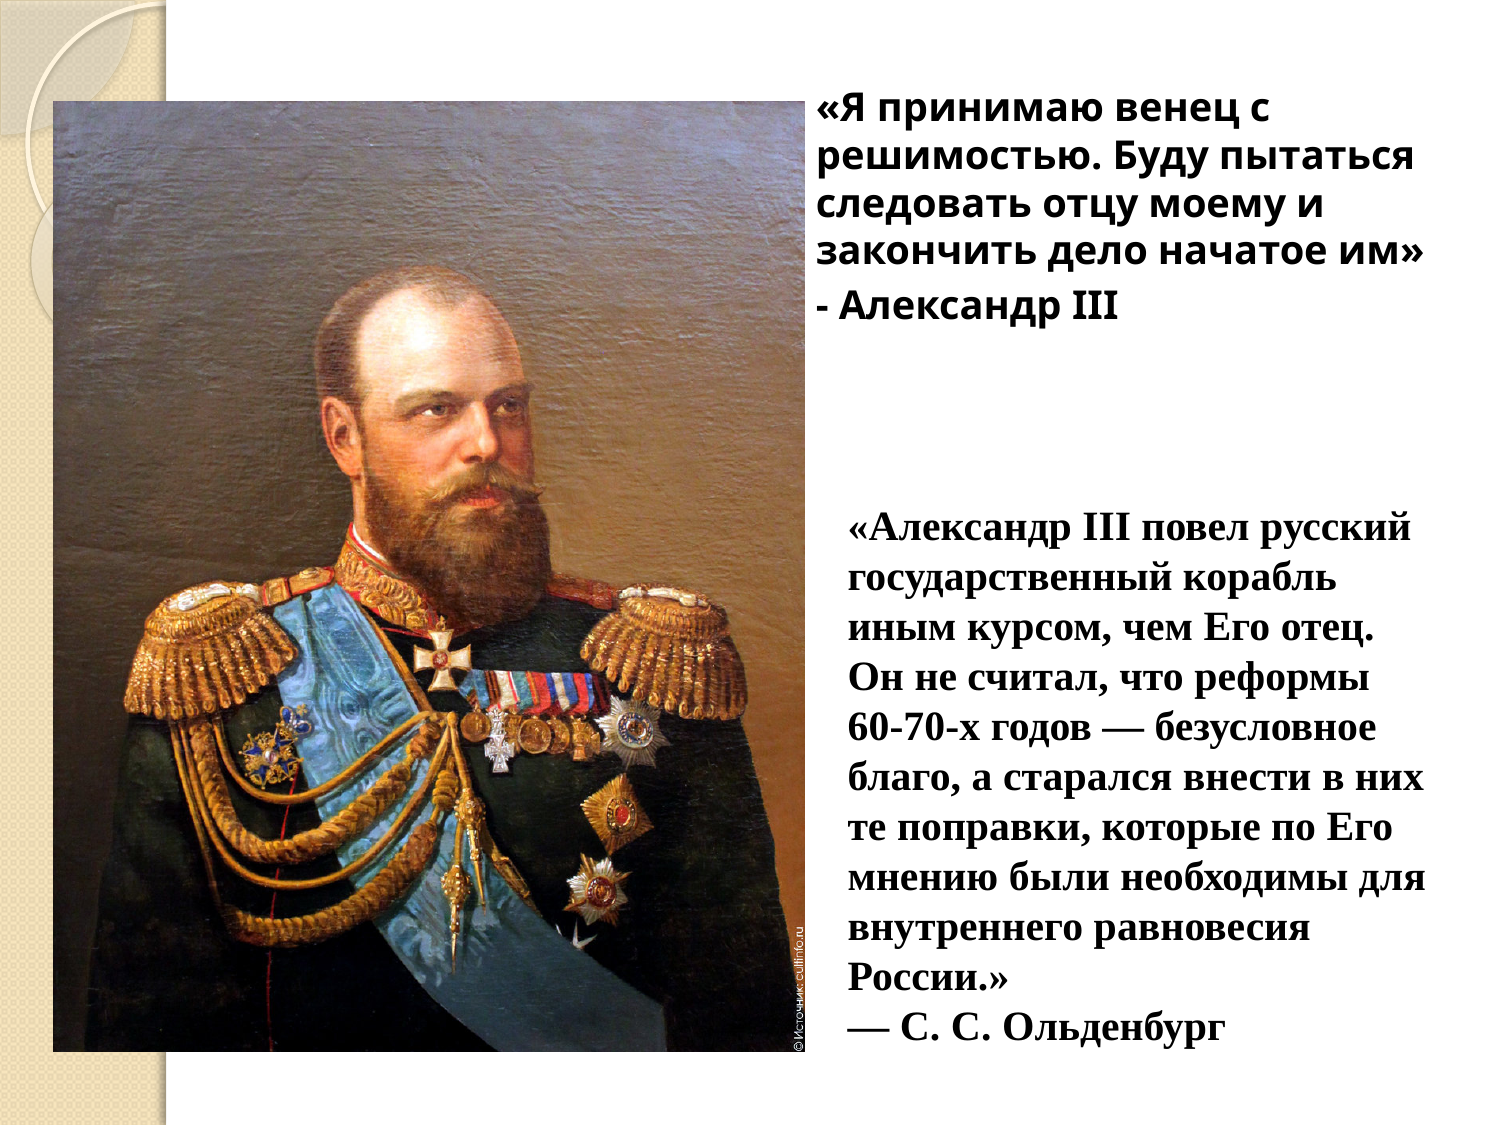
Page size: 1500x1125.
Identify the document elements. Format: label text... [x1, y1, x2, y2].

text_box «Александр III повел русский государственный корабль иным курсом, чем Его отец. Он не считал, что реформы 60-70-х годов — безусловное благо, а старался внести в них те поправки, которые по Его мнению были необходимы для внутреннего равновесия России.» — С. С. Ольденбург [832, 491, 1447, 1057]
subtitle «Я принимаю венец с решимостью. Буду пытаться следовать отцу моему и закончить дело начатое им» - Александр III [797, 0, 1447, 374]
picture [52, 101, 805, 1052]
